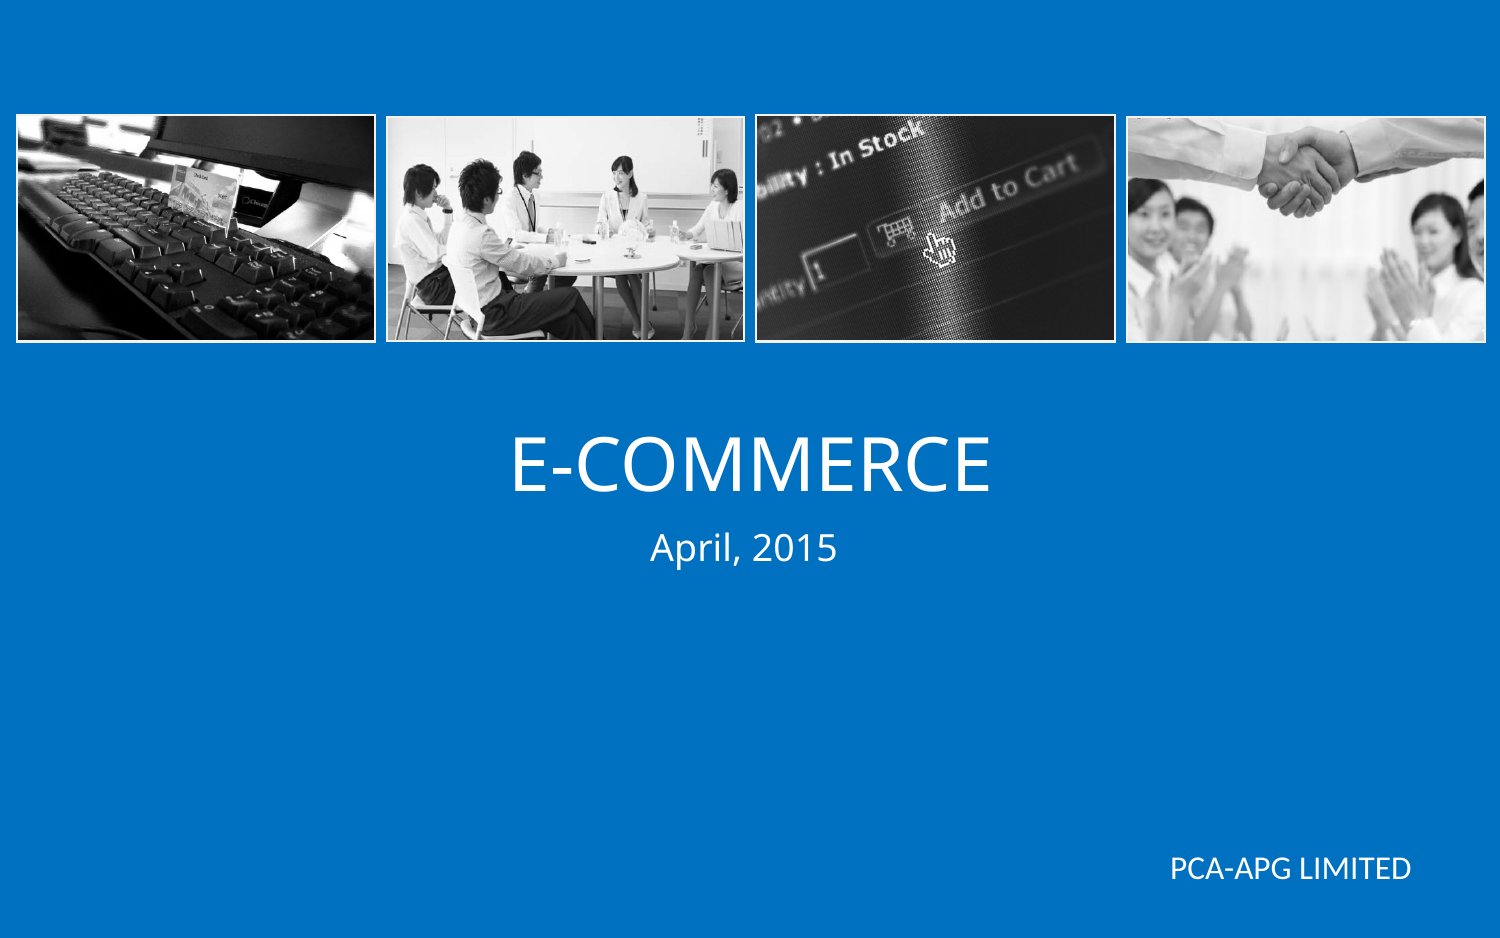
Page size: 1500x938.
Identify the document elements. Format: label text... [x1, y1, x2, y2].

picture [17, 115, 375, 342]
text_box PCA-APG LIMITED [1116, 838, 1466, 894]
picture [387, 117, 744, 340]
picture [1127, 117, 1485, 342]
text_box April, 2015 [478, 516, 1010, 576]
text_box E-COMMERCE [387, 409, 1115, 515]
picture [756, 115, 1115, 342]
